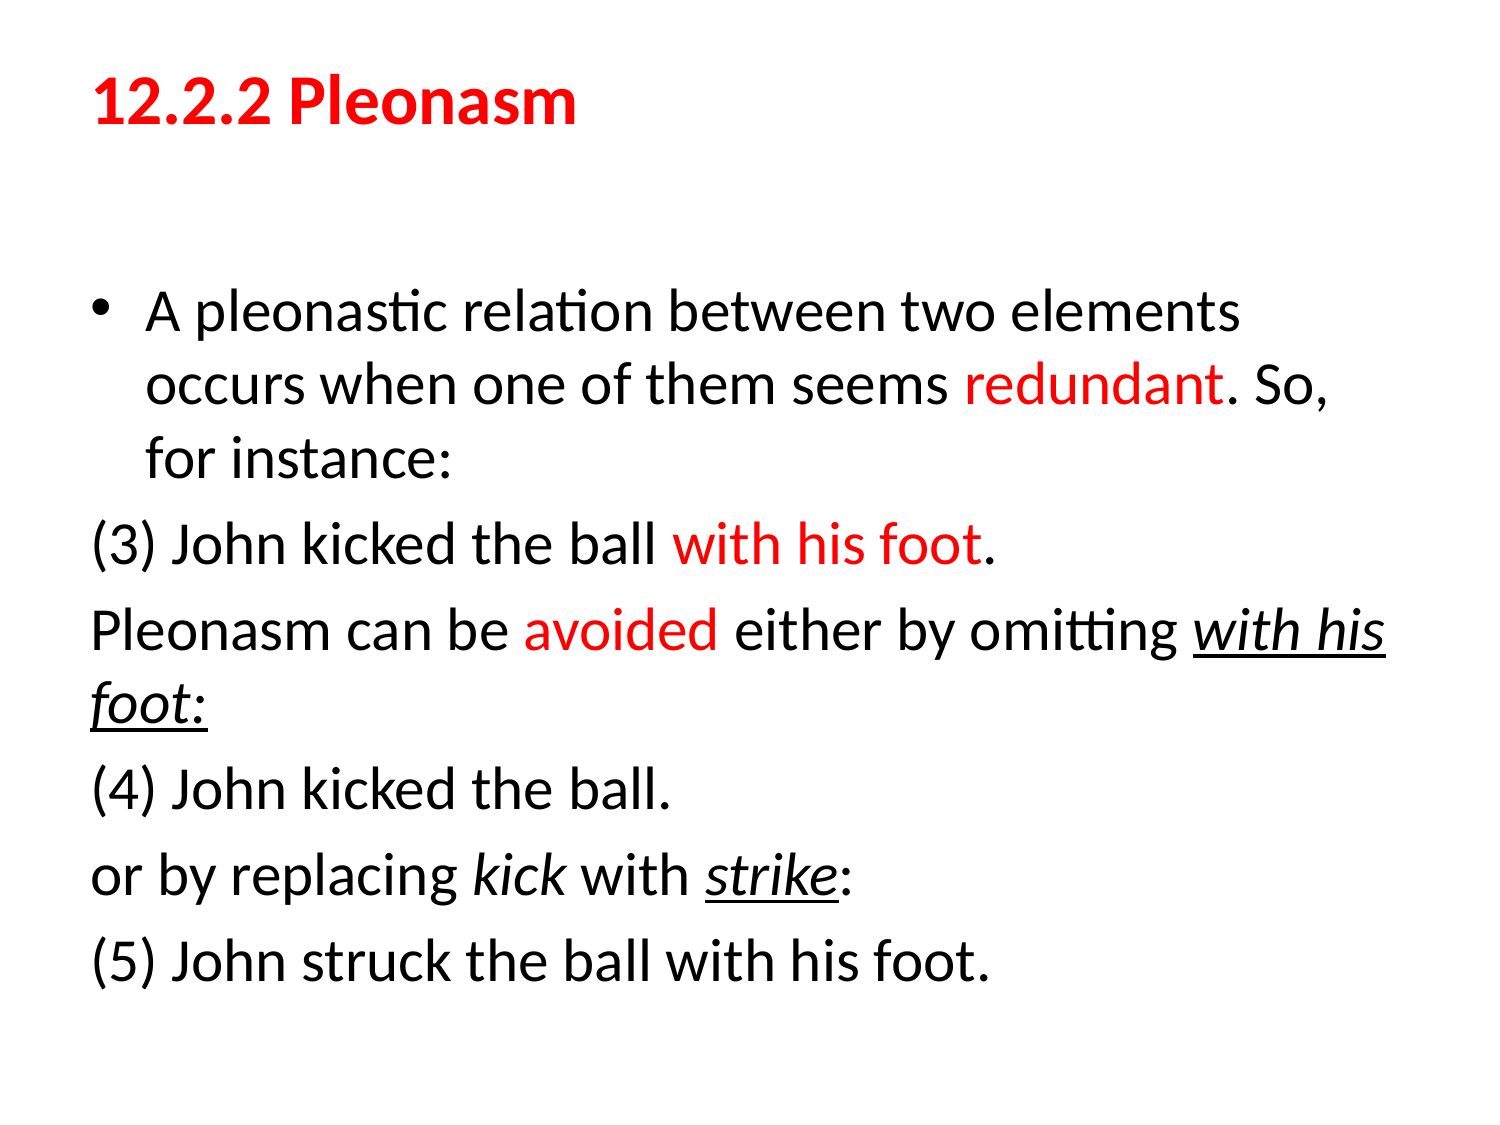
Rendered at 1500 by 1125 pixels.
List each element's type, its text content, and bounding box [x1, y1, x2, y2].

title 12.2.2 Pleonasm [75, 45, 1425, 233]
list A pleonastic relation between two elements occurs when one of them seems redundant. So, for instance: (3) John kicked the ball with his foot. Pleonasm can be avoided either by omitting with his foot: (4) John kicked the ball. or by replacing kick with strike: (5) John struck the ball with his foot. [75, 262, 1425, 1005]
